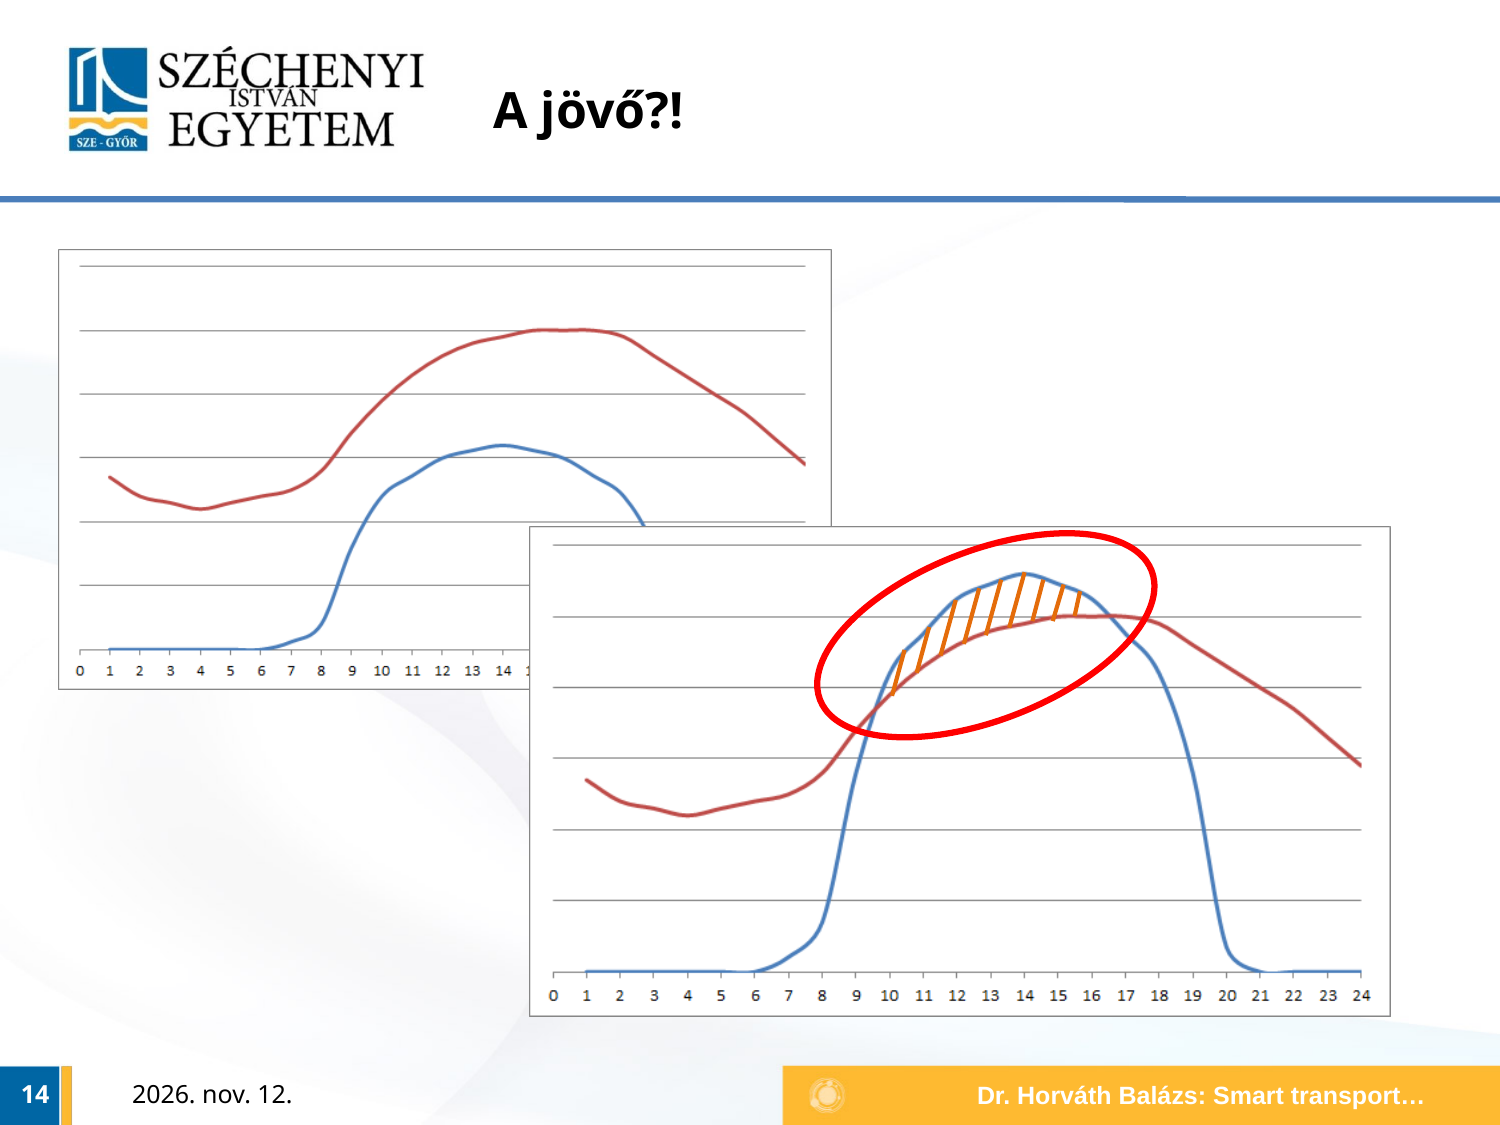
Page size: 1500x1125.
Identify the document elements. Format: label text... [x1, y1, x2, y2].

picture [0, 0, 1500, 196]
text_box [891, 649, 905, 696]
slide_number 2014. szeptember 10. [117, 1065, 550, 1125]
picture [0, 203, 1500, 1125]
footer Dr. Horváth Balázs: Smart transport… [878, 1065, 1442, 1125]
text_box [1032, 579, 1044, 622]
title A jövő?! [478, 45, 1425, 173]
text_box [1052, 584, 1064, 622]
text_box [963, 588, 980, 645]
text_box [916, 626, 930, 674]
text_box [985, 579, 1002, 636]
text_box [1074, 590, 1081, 617]
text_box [1008, 571, 1025, 628]
slide_number 14 [0, 1065, 71, 1125]
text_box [940, 599, 957, 656]
